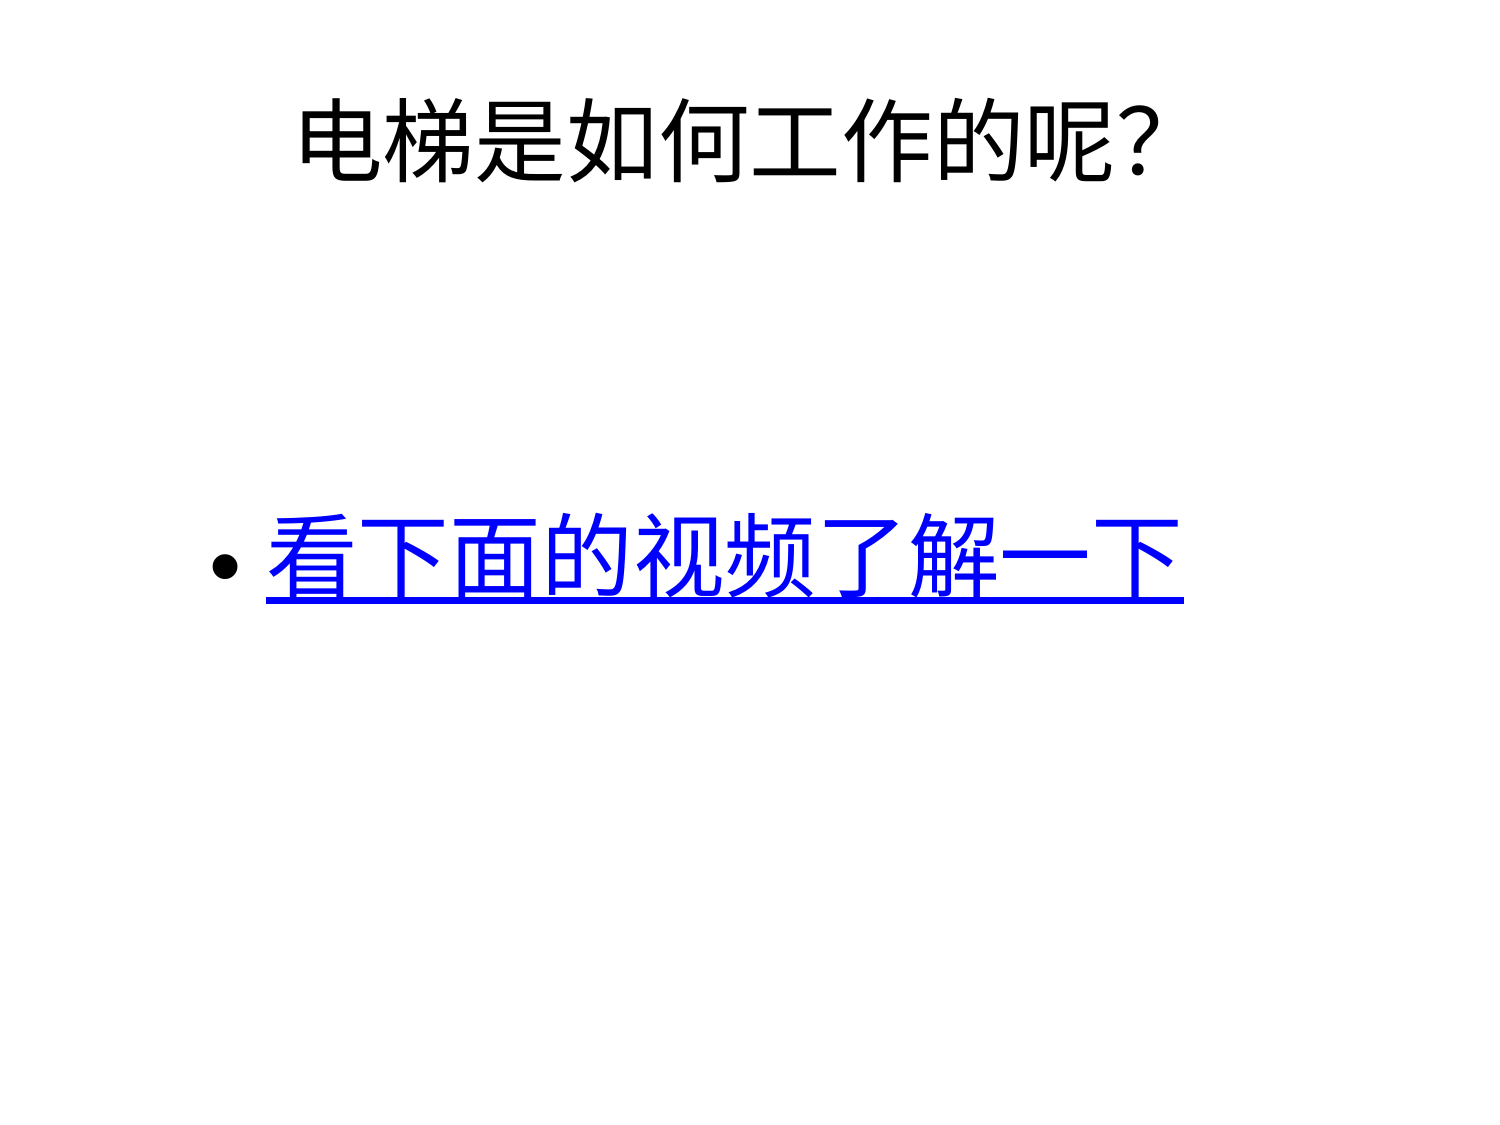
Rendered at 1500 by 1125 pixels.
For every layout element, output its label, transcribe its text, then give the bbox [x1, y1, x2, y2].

title 电梯是如何工作的呢？ [75, 45, 1425, 233]
list 看下面的视频了解一下 [194, 491, 1425, 1005]
